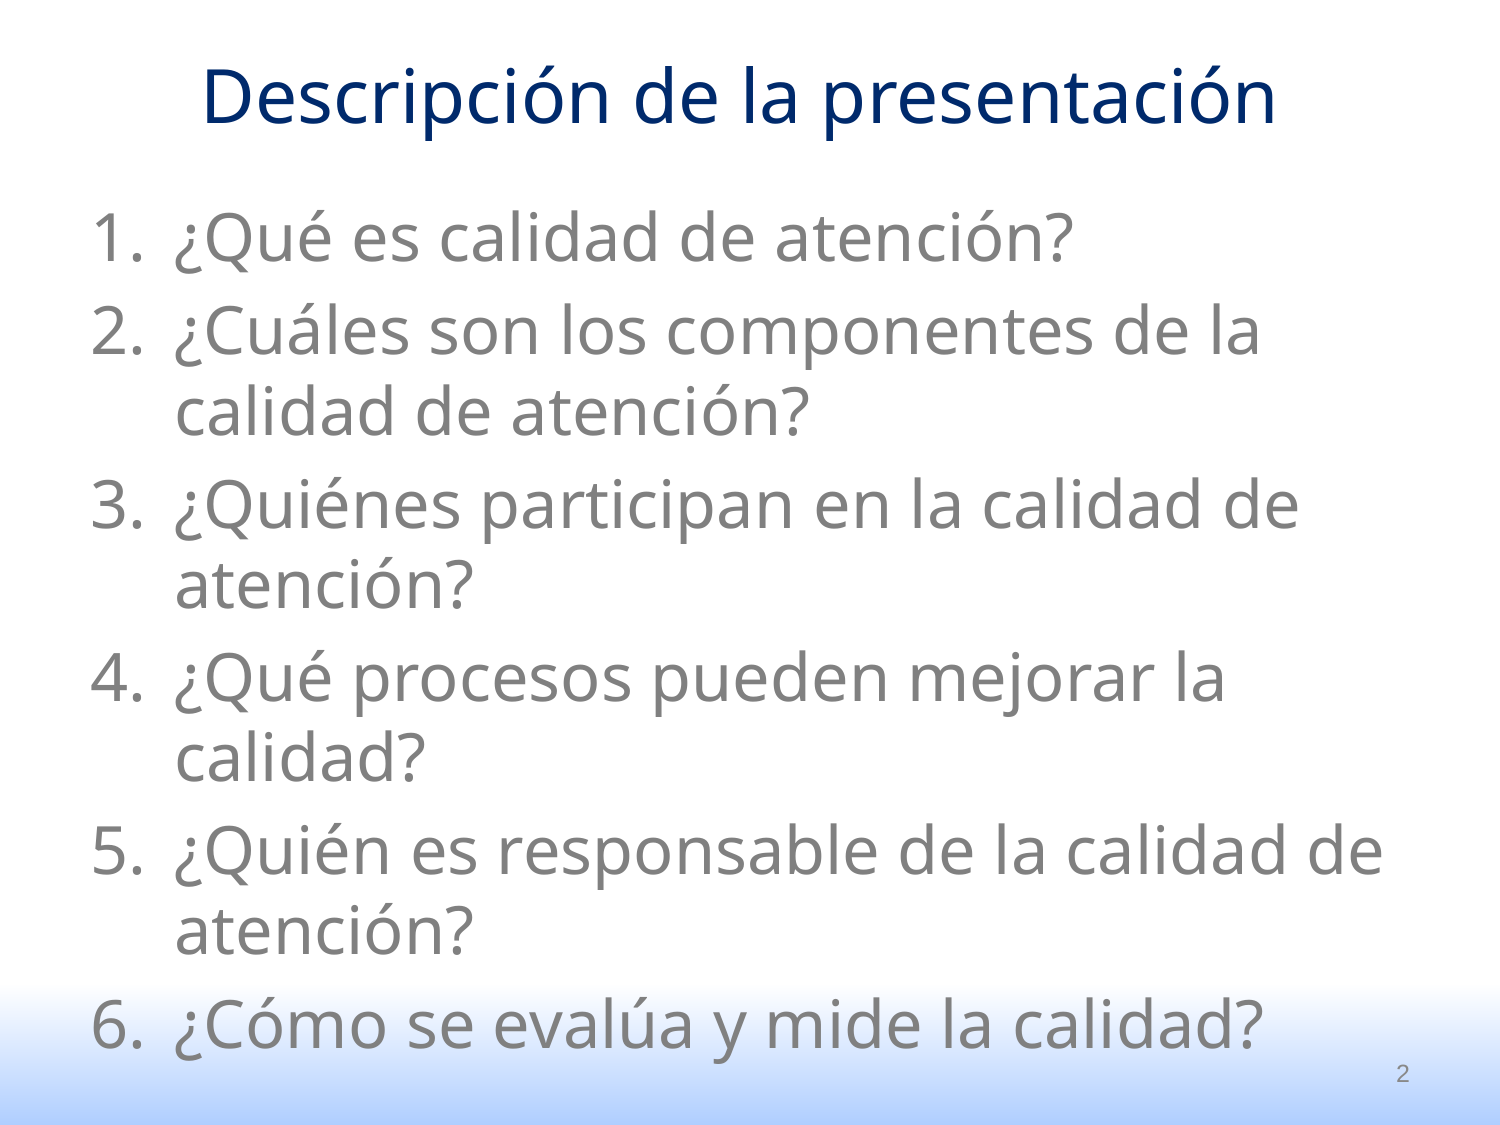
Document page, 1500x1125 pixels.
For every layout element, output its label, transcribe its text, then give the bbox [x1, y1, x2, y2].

title Descripción de la presentación [75, 0, 1425, 187]
slide_number 2 [1074, 1042, 1425, 1103]
list ¿Qué es calidad de atención? ¿Cuáles son los componentes de la calidad de atención? ¿Quiénes participan en la calidad de atención? ¿Qué procesos pueden mejorar la calidad? ¿Quién es responsable de la calidad de atención? ¿Cómo se evalúa y mide la calidad? [75, 187, 1425, 913]
